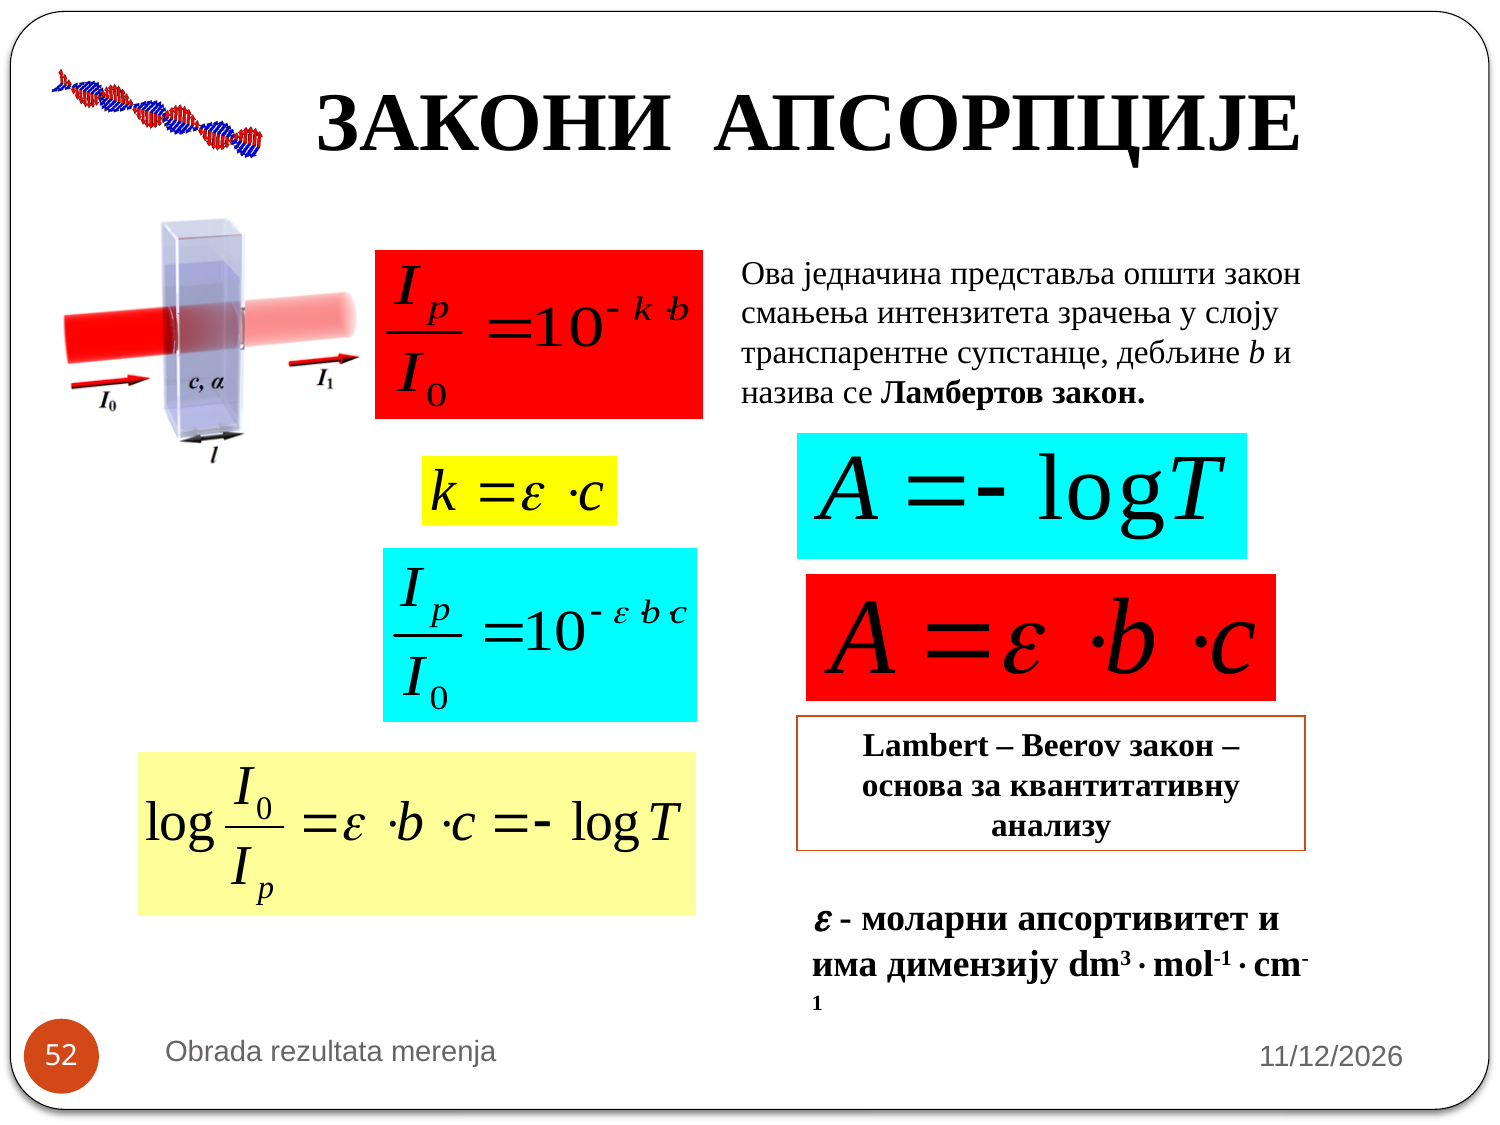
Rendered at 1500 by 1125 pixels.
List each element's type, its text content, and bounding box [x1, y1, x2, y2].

picture [40, 54, 278, 181]
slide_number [1012, 1015, 1419, 1094]
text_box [805, 573, 1276, 701]
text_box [421, 455, 617, 526]
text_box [383, 548, 698, 723]
slide_number 52 [23, 1018, 99, 1094]
title ЗАКОНИ АПСОРПЦИЈЕ [280, 54, 1425, 183]
picture [52, 207, 366, 471]
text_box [374, 249, 704, 420]
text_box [796, 432, 1248, 559]
text_box Lambert – Beerov закон – основа за квантитативну анализу [797, 716, 1306, 851]
text_box Ова једначина представља општи закон смањења интензитета зрачења у слоју транспарентне супстанце, дебљине b и назива се Ламбертов закон. [726, 243, 1405, 418]
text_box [137, 751, 696, 917]
footer Obrada rezultata merenja [150, 1012, 800, 1088]
text_box  - моларни апсортивитет и има димензију dm3mol-1cm-1 [797, 881, 1329, 1037]
